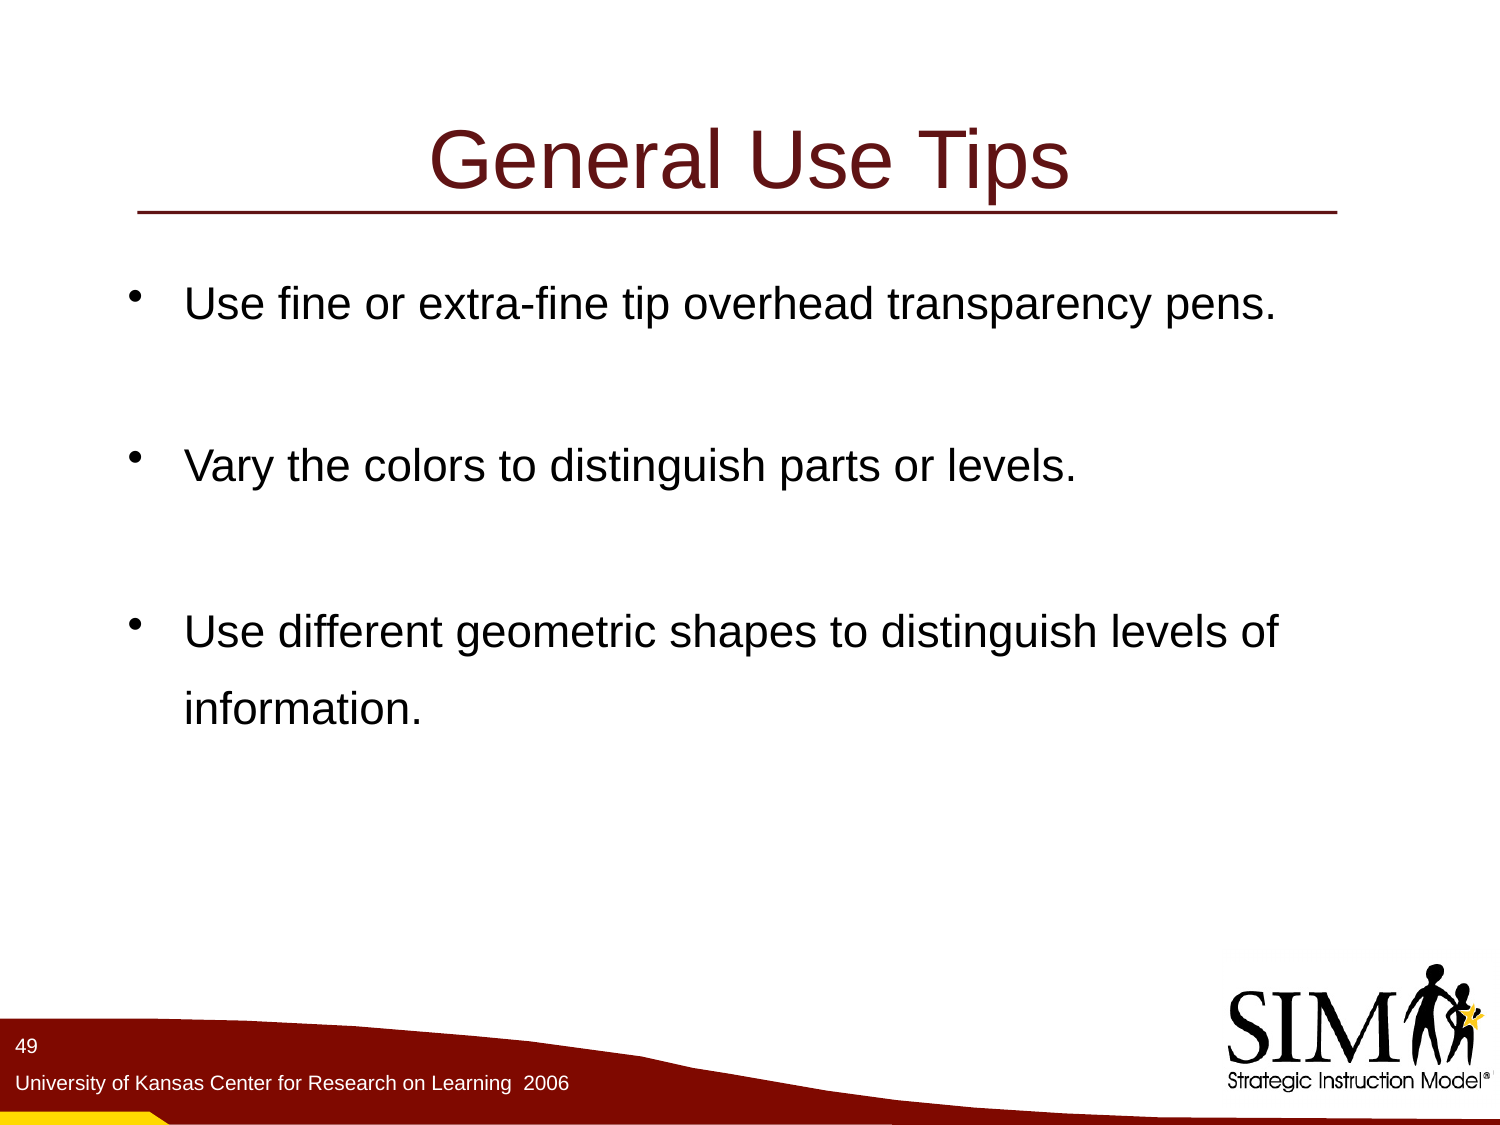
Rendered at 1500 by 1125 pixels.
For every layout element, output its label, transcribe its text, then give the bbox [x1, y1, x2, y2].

title General Use Tips [112, 74, 1388, 213]
slide_number 49 [0, 1024, 313, 1062]
picture [1222, 949, 1500, 1108]
list Use fine or extra-fine tip overhead transparency pens. Vary the colors to distinguish parts or levels. Use different geometric shapes to distinguish levels of information. [112, 249, 1388, 901]
footer University of Kansas Center for Research on Learning 2006 [0, 1062, 626, 1101]
